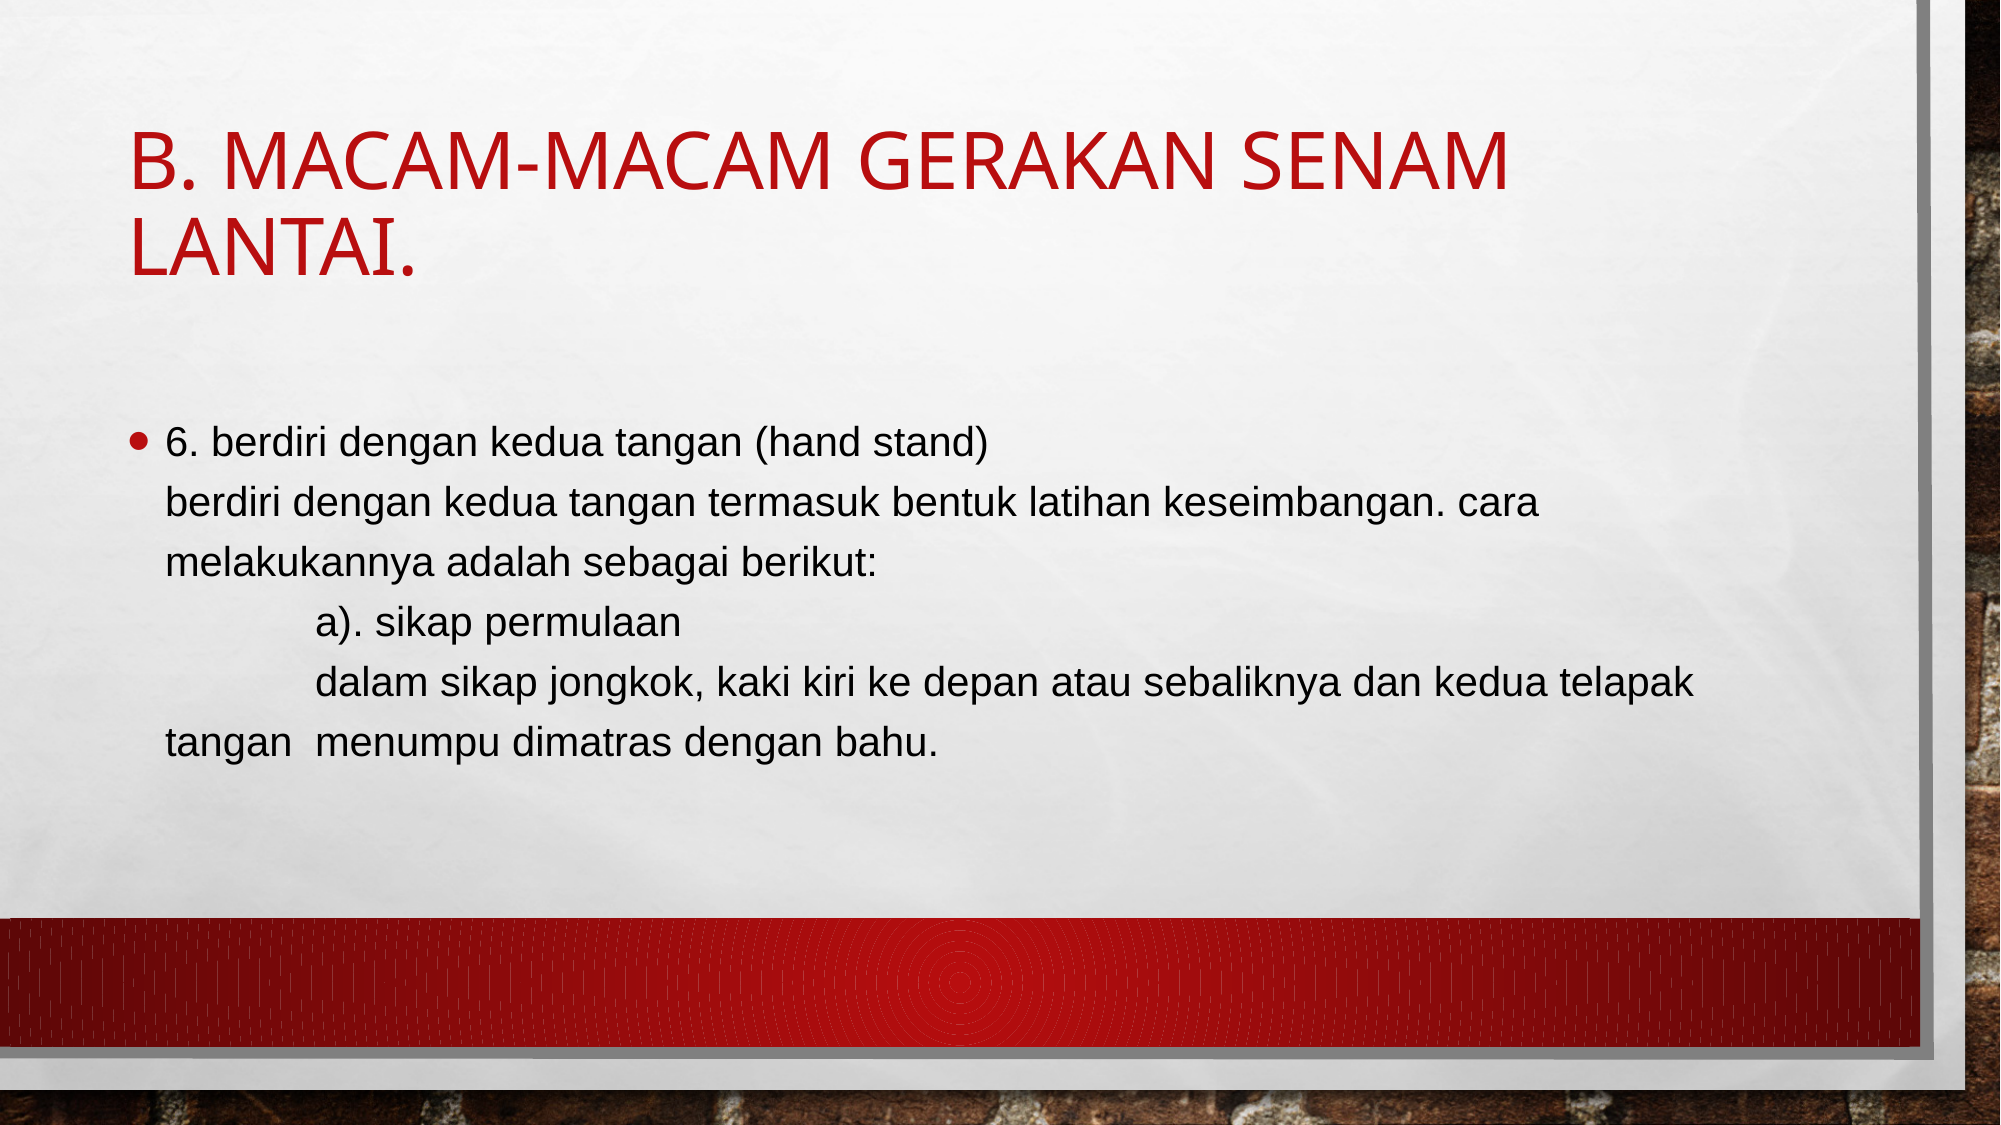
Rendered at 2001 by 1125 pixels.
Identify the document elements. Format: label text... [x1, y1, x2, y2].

list 6. berdiri dengan kedua tangan (hand stand) berdiri dengan kedua tangan termasuk bentuk latihan keseimbangan. cara melakukannya adalah sebagai berikut: a). sikap permulaan dalam sikap jongkok, kaki kiri ke depan atau sebaliknya dan kedua telapak tangan menumpu dimatras dengan bahu. [112, 338, 1818, 882]
picture [0, 0, 2000, 1125]
title B. Macam-macam gerakan senam lantai. [112, 112, 1818, 302]
